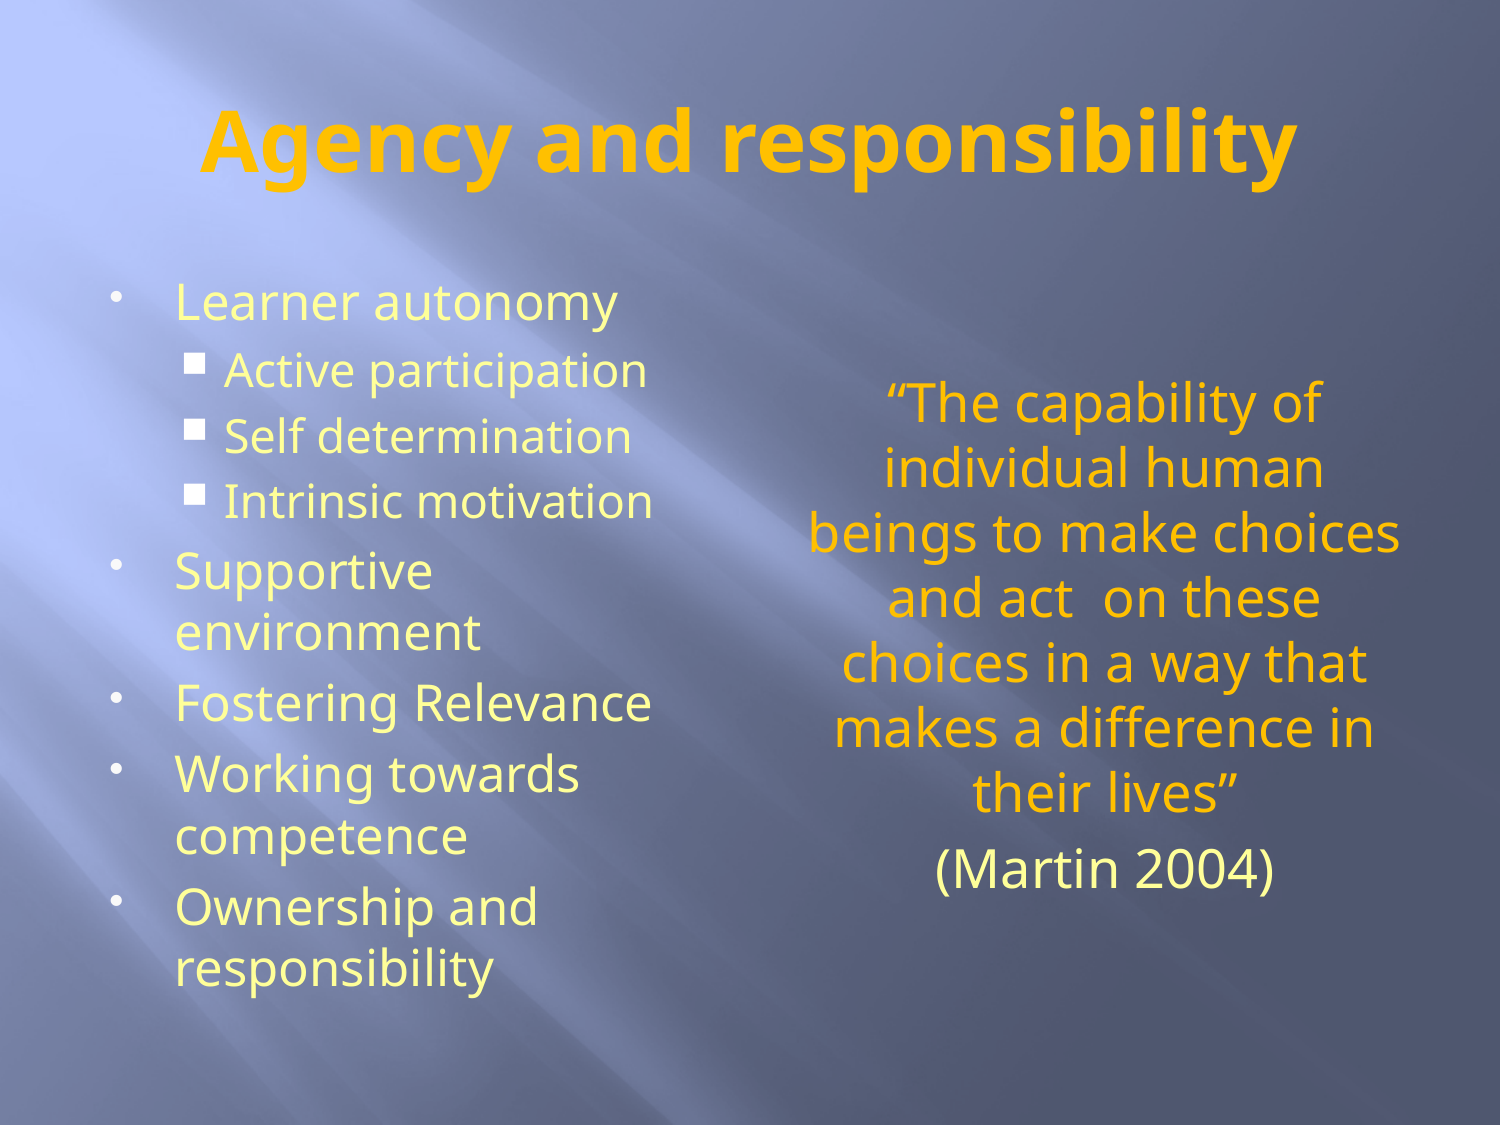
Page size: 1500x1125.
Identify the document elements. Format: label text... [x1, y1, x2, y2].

list Learner autonomy Active participation Self determination Intrinsic motivation Supportive environment Fostering Relevance Working towards competence Ownership and responsibility [75, 262, 738, 1005]
list “The capability of individual human beings to make choices and act on these choices in a way that makes a difference in their lives” (Martin 2004) [762, 262, 1425, 1005]
title Agency and responsibility [75, 45, 1425, 233]
